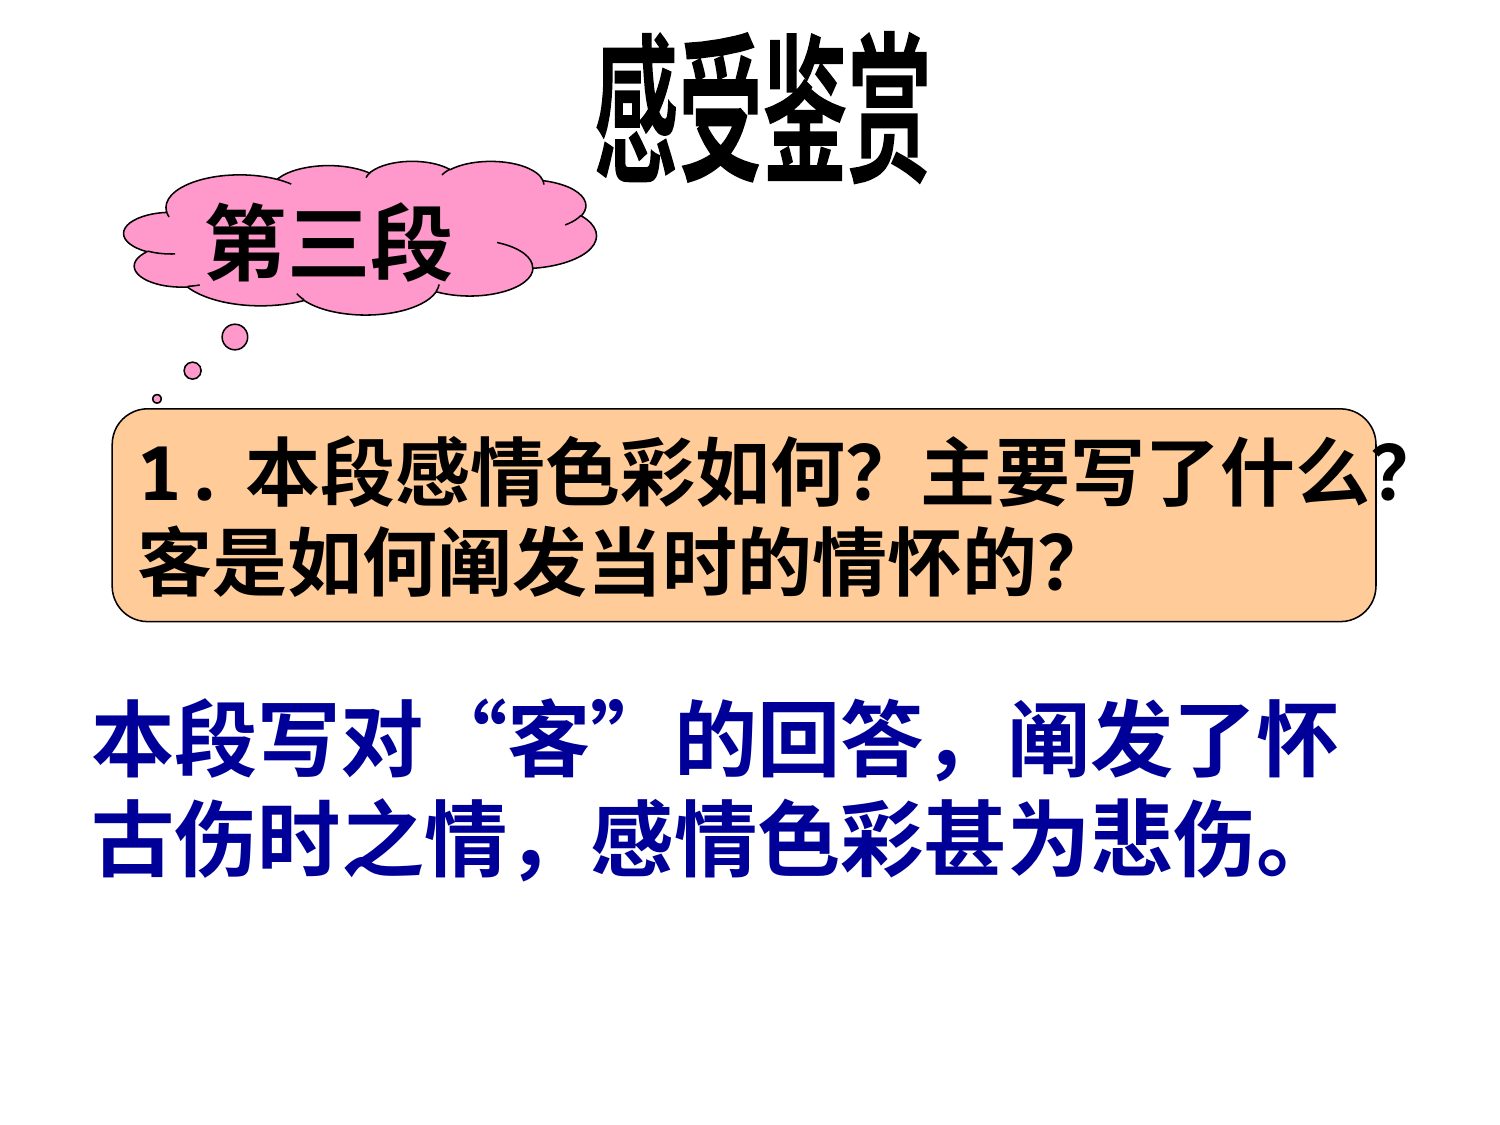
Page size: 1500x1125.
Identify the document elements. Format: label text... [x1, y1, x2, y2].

text_box 第三段 [152, 394, 162, 404]
text_box 第三段 [222, 324, 248, 350]
text_box 第三段 [123, 161, 597, 316]
text_box 本段写对“客”的回答，阐发了怀古伤时之情，感情色彩甚为悲伤。 [76, 679, 1356, 895]
text_box 1.本段感情色彩如何？主要写了什么？ 客是如何阐发当时的情怀的？ [112, 408, 1376, 622]
text_box 第三段 [184, 362, 202, 380]
